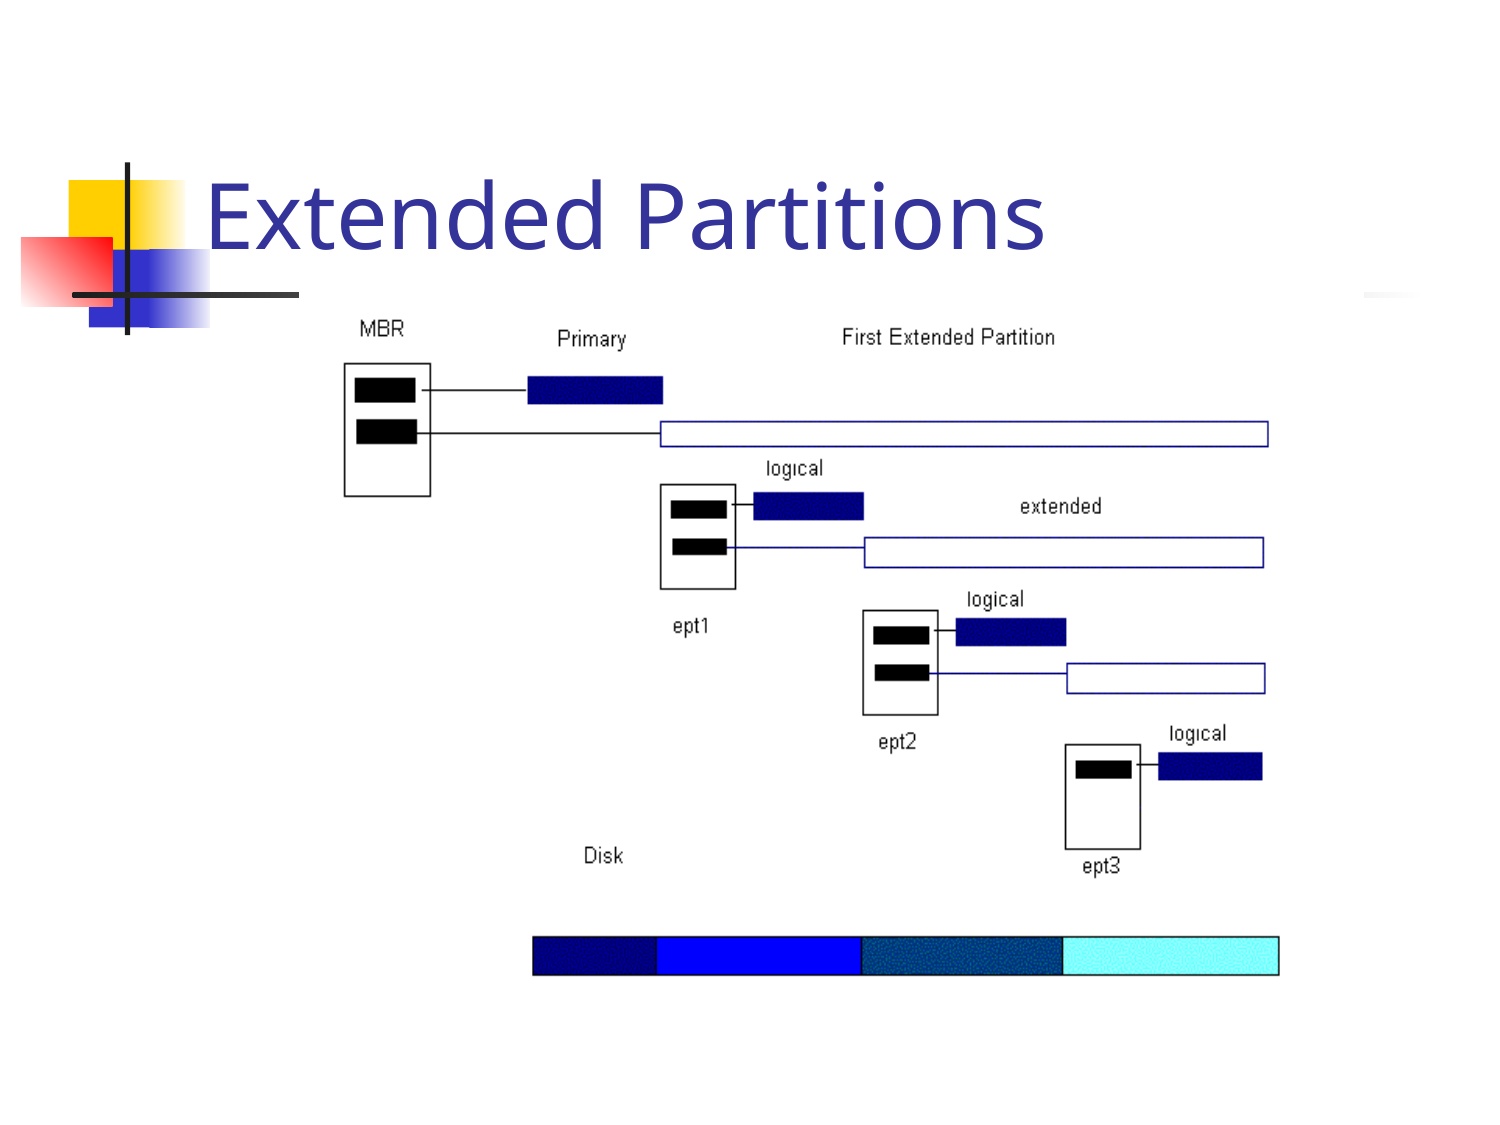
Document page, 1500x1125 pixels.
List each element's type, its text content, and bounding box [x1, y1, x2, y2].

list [299, 287, 1364, 1007]
title Extended Partitions [188, 34, 1468, 276]
